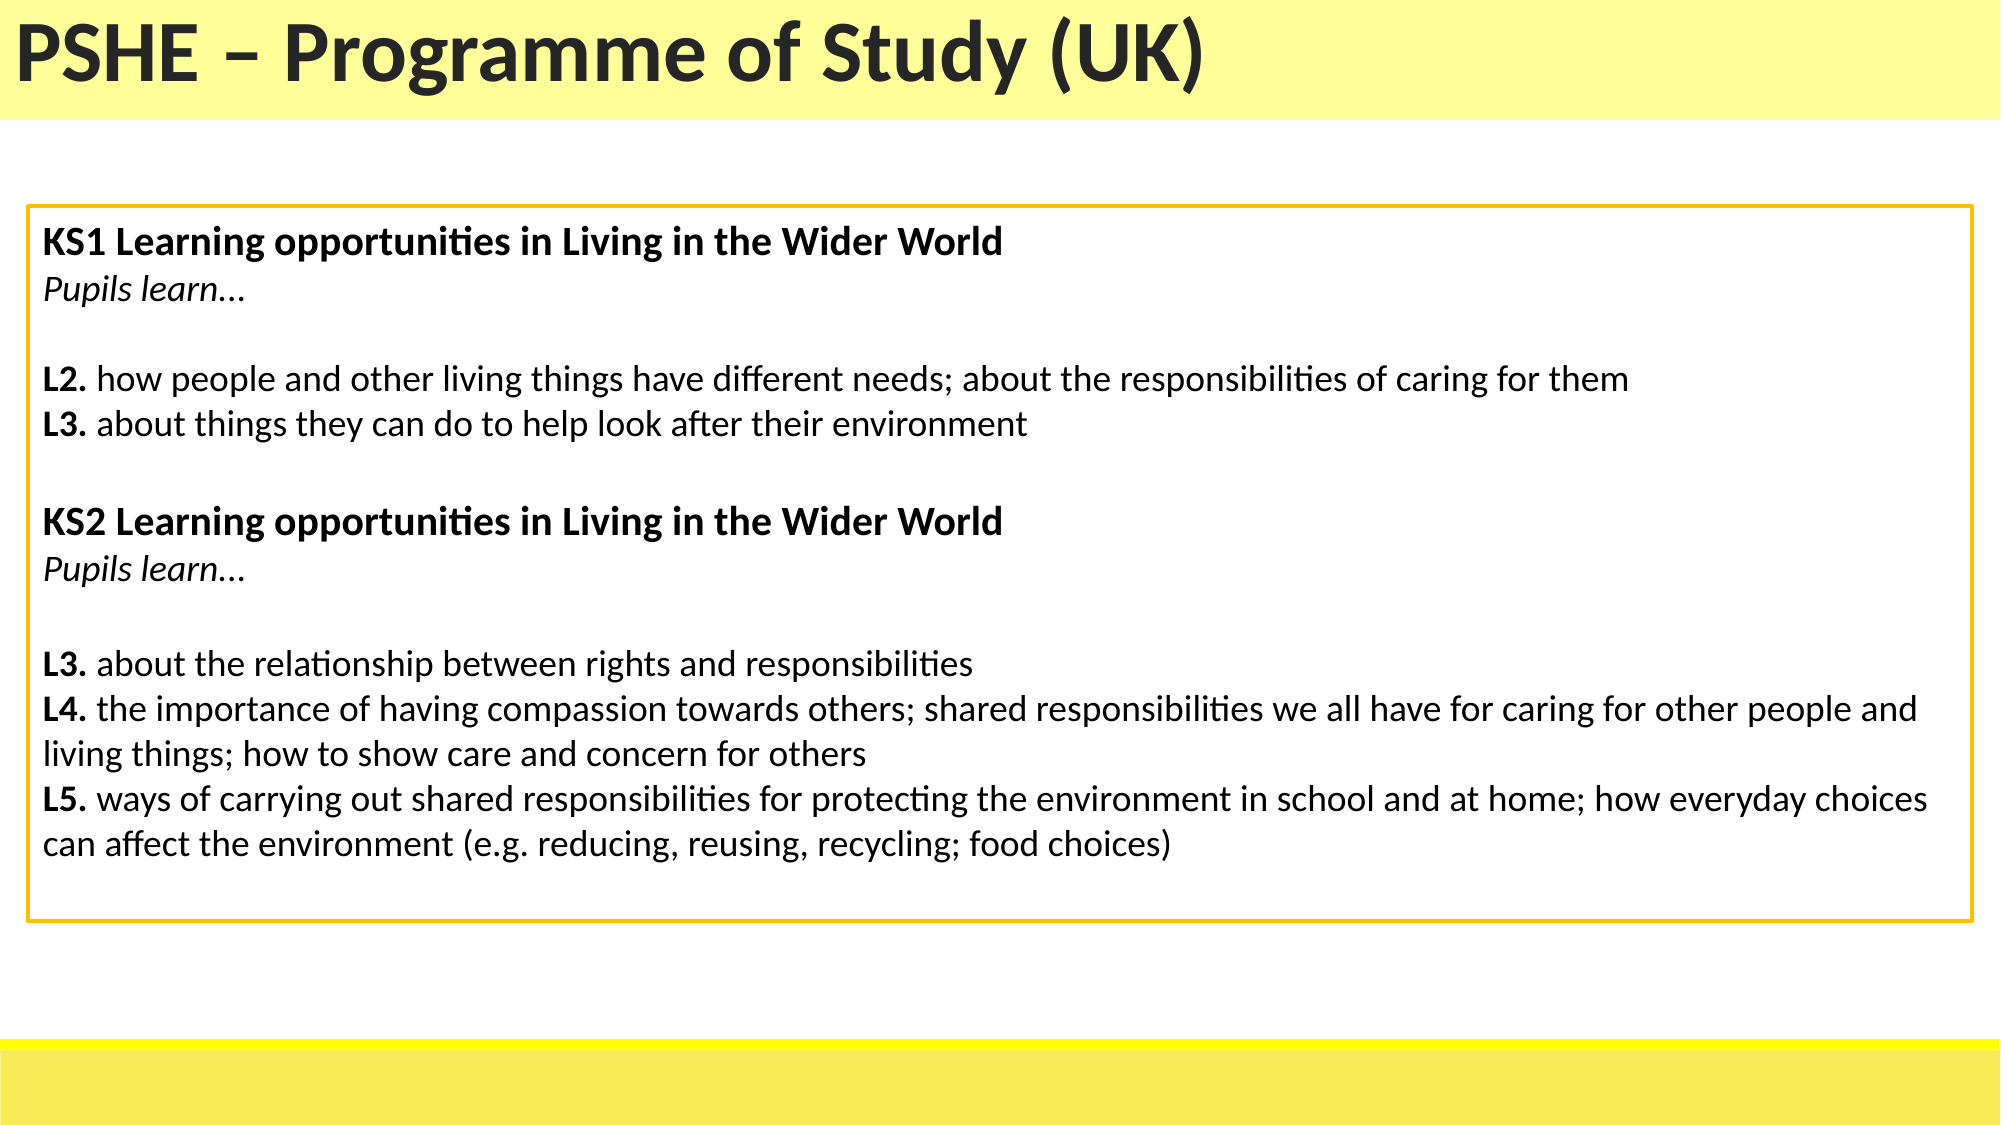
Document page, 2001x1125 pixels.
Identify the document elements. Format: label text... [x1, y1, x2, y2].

text_box KS1 Learning opportunities in Living in the Wider World Pupils learn... L2. how people and other living things have different needs; about the responsibilities of caring for them L3. about things they can do to help look after their environment KS2 Learning opportunities in Living in the Wider World Pupils learn... L3. about the relationship between rights and responsibilities L4. the importance of having compassion towards others; shared responsibilities we all have for caring for other people and living things; how to show care and concern for others L5. ways of carrying out shared responsibilities for protecting the environment in school and at home; how everyday choices can affect the environment (e.g. reducing, reusing, recycling; food choices) [28, 206, 1972, 922]
table_header PSHE – Programme of Study (UK) [0, 0, 2000, 120]
